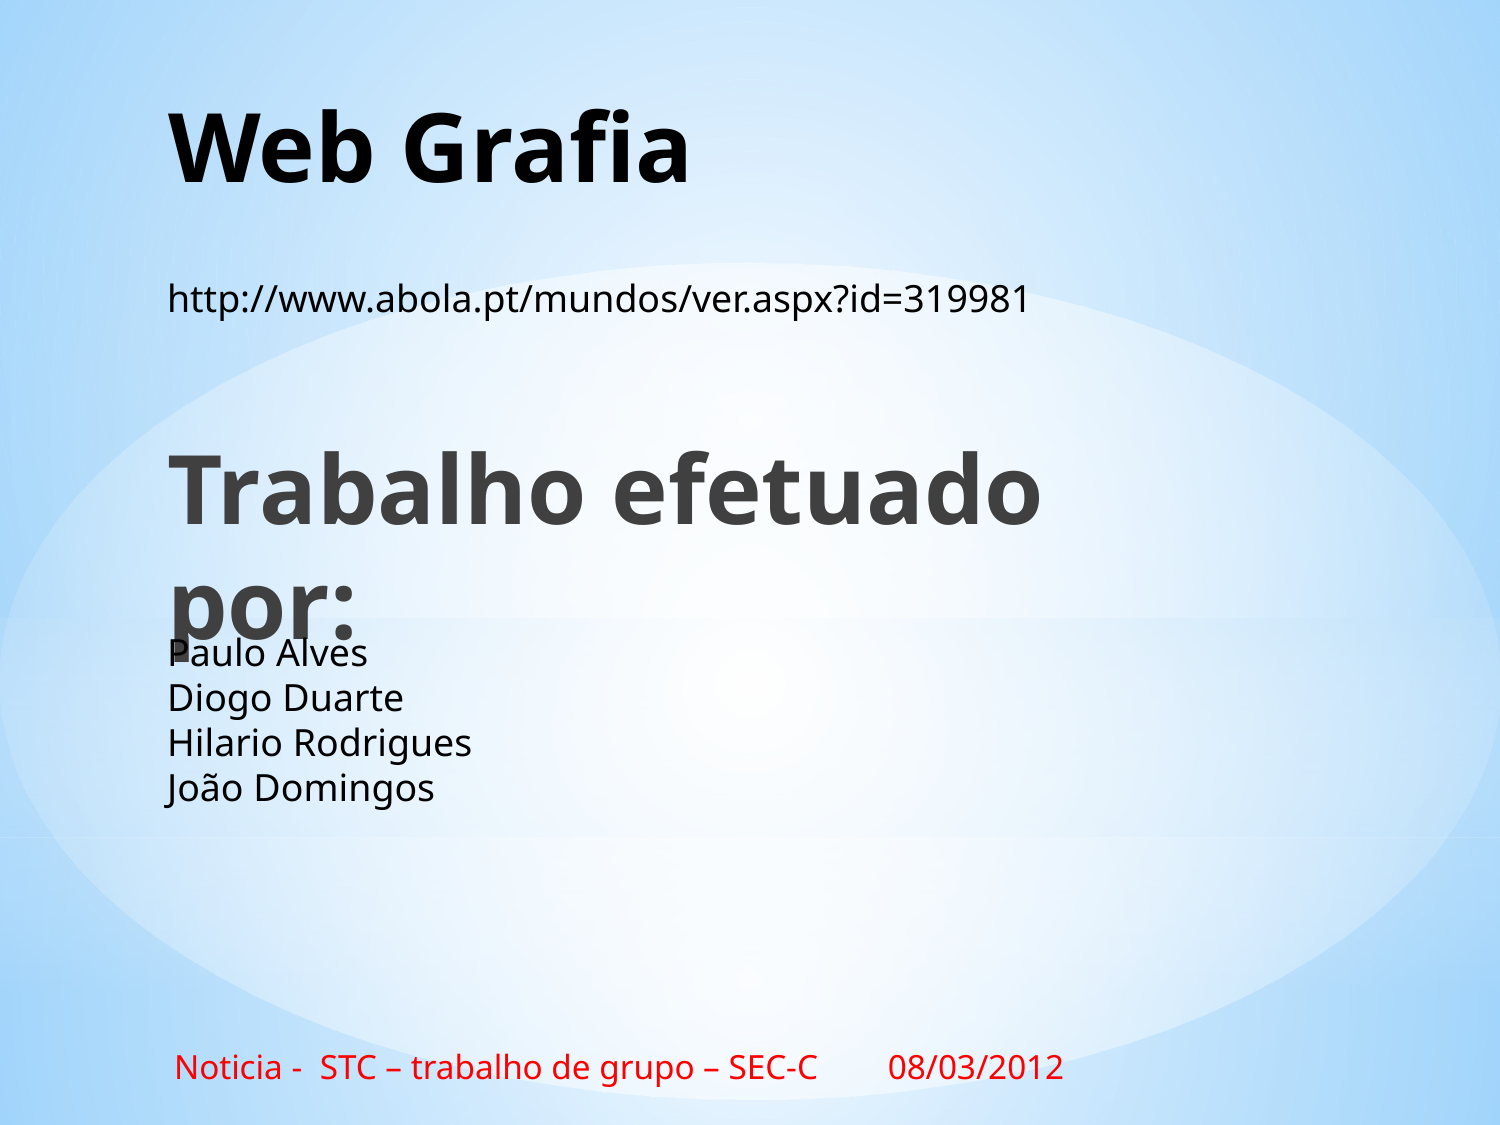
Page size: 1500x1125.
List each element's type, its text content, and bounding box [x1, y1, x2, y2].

text_box Paulo Alves Diogo Duarte Hilario Rodrigues João Domingos [152, 621, 1341, 817]
text_box http://www.abola.pt/mundos/ver.aspx?id=319981 [152, 267, 1130, 327]
text_box Noticia - STC – trabalho de grupo – SEC-C 08/03/2012 [159, 1038, 1223, 1094]
title Web Grafia [153, 79, 1222, 197]
text_box Trabalho efetuado por: [152, 420, 1221, 538]
